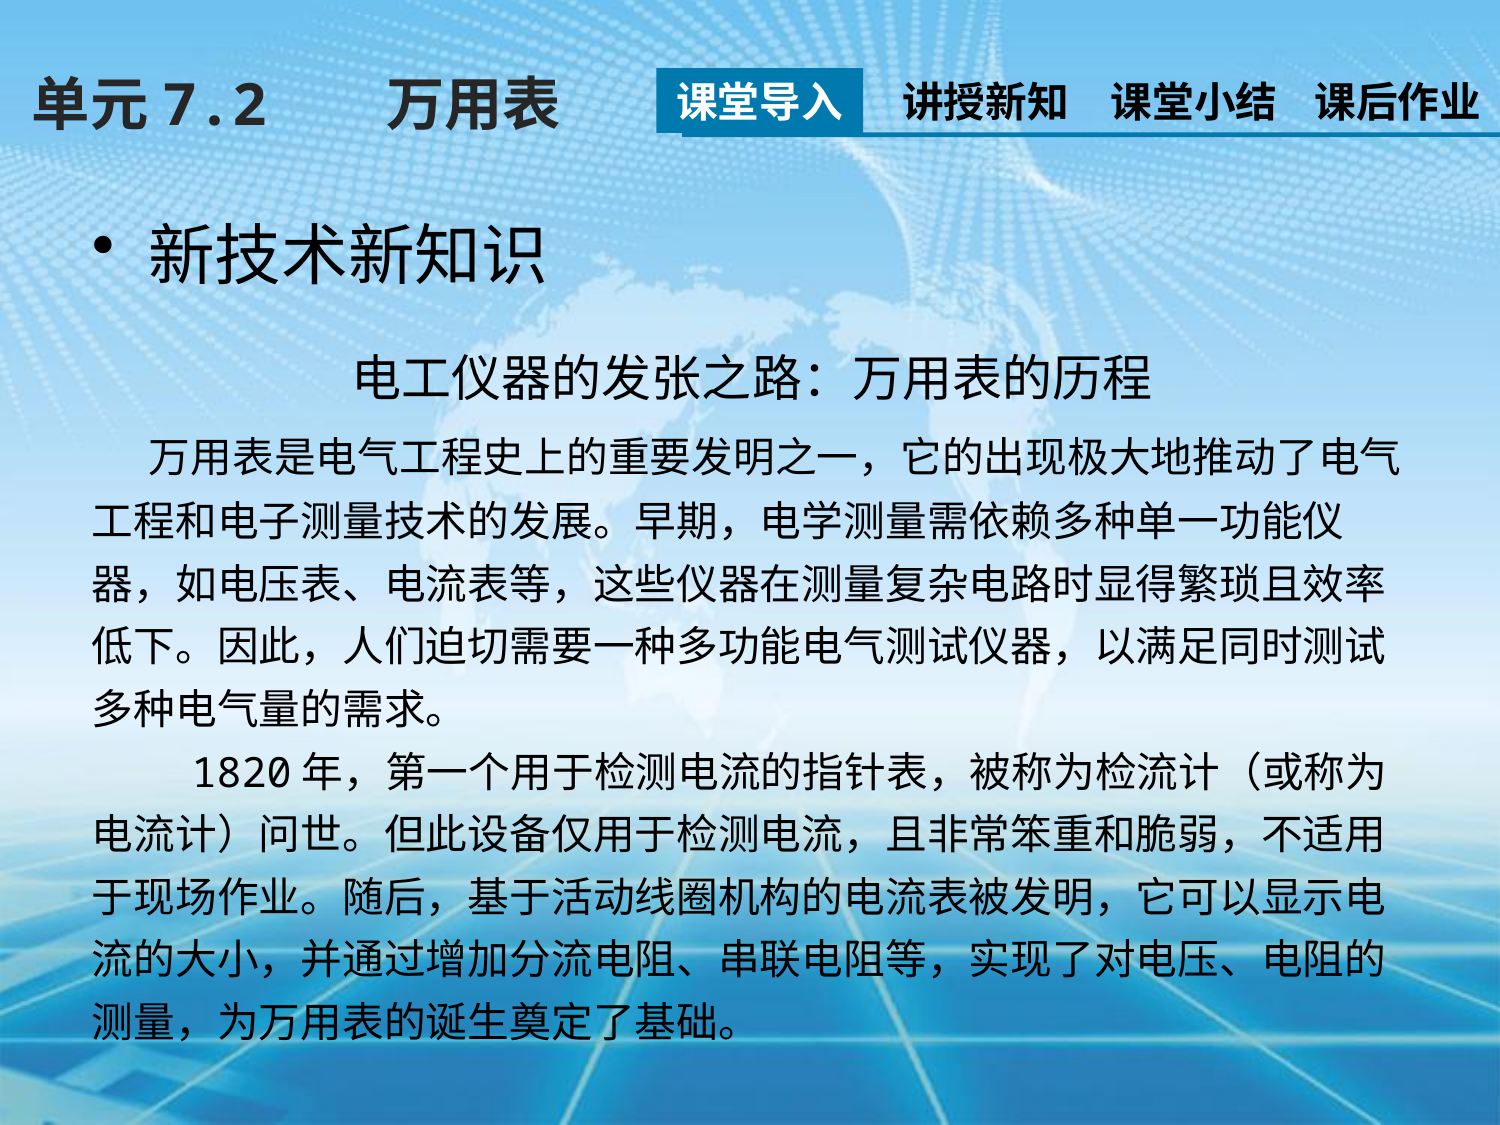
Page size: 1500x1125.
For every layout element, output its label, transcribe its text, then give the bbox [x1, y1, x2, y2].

picture [0, 0, 1500, 1125]
text_box 新技术新知识 [76, 205, 1427, 312]
text_box 电工仪器的发张之路：万用表的历程 万用表是电气工程史上的重要发明之一，它的出现极大地推动了电气工程和电子测量技术的发展。早期，电学测量需依赖多种单一功能仪器，如电压表、电流表等，这些仪器在测量复杂电路时显得繁琐且效率低下。因此，人们迫切需要一种多功能电气测试仪器，以满足同时测试多种电气量的需求。 1820年，第一个用于检测电流的指针表，被称为检流计（或称为电流计）问世。但此设备仅用于检测电流，且非常笨重和脆弱，不适用于现场作业。随后，基于活动线圈机构的电流表被发明，它可以显示电流的大小，并通过增加分流电阻、串联电阻等，实现了对电压、电阻的测量，为万用表的诞生奠定了基础。 [76, 345, 1427, 1089]
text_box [16, 59, 1500, 146]
